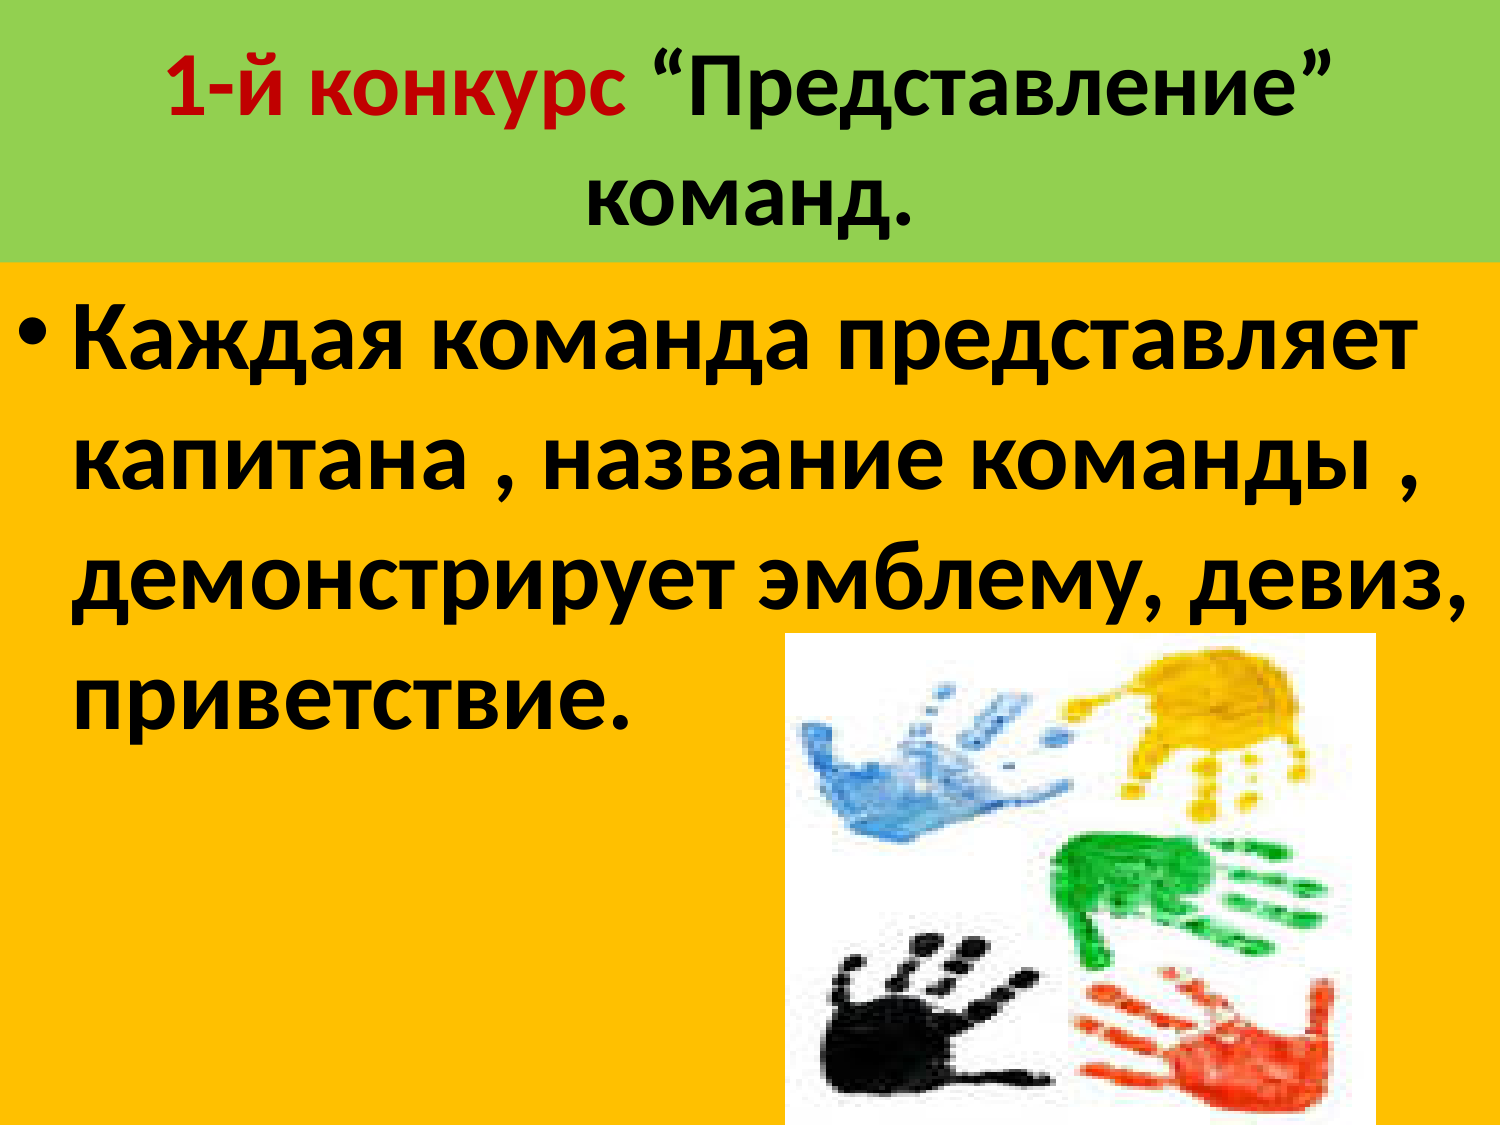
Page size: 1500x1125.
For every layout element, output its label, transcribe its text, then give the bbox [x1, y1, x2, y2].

picture [785, 633, 1377, 1125]
title 1-й конкурс “Представление” команд. [0, 0, 1500, 262]
list Каждая команда представляет капитана , название команды , демонстрирует эмблему, девиз, приветствие. [0, 262, 1500, 1125]
